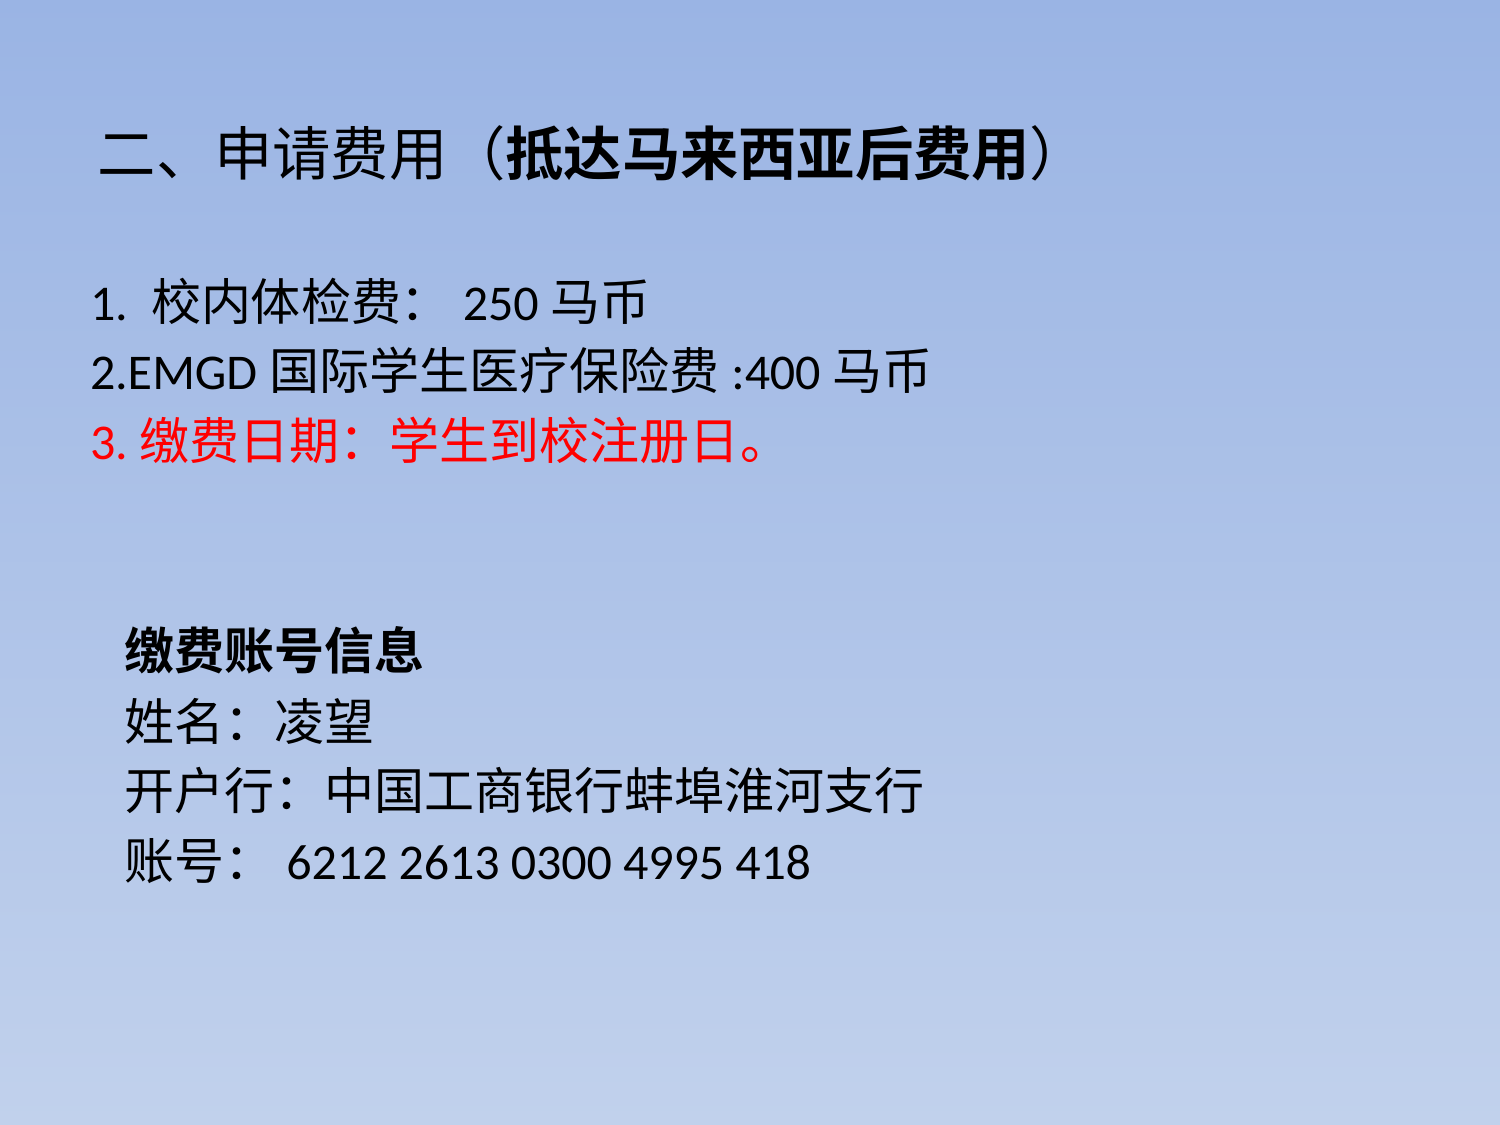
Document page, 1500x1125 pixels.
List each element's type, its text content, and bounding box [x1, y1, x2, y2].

list 1. 校内体检费：250马币 2.EMGD国际学生医疗保险费:400马币 3.缴费日期：学生到校注册日。 缴费账号信息 姓名：凌望 开户行：中国工商银行蚌埠淮河支行 账号：6212 2613 0300 4995 418 [74, 262, 1426, 1006]
title 二、申请费用（抵达马来西亚后费用） [0, 93, 1269, 282]
